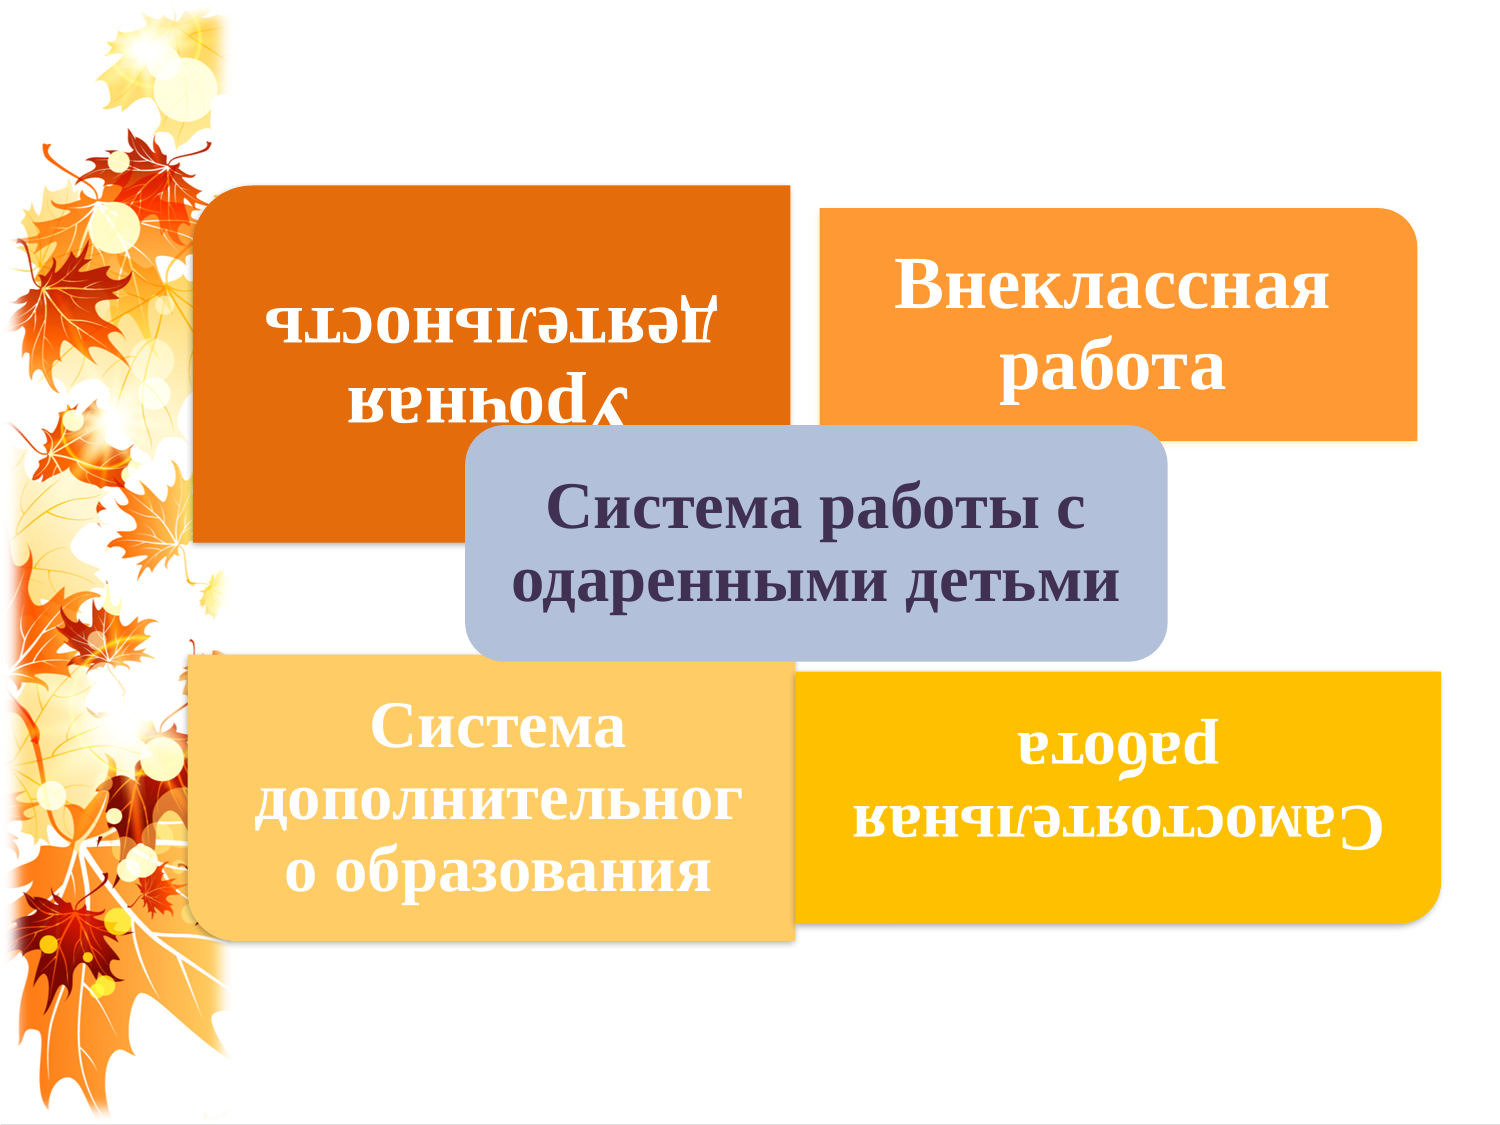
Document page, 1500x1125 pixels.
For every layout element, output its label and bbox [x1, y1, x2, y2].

picture [0, 0, 1500, 1125]
list [187, 70, 1442, 1017]
